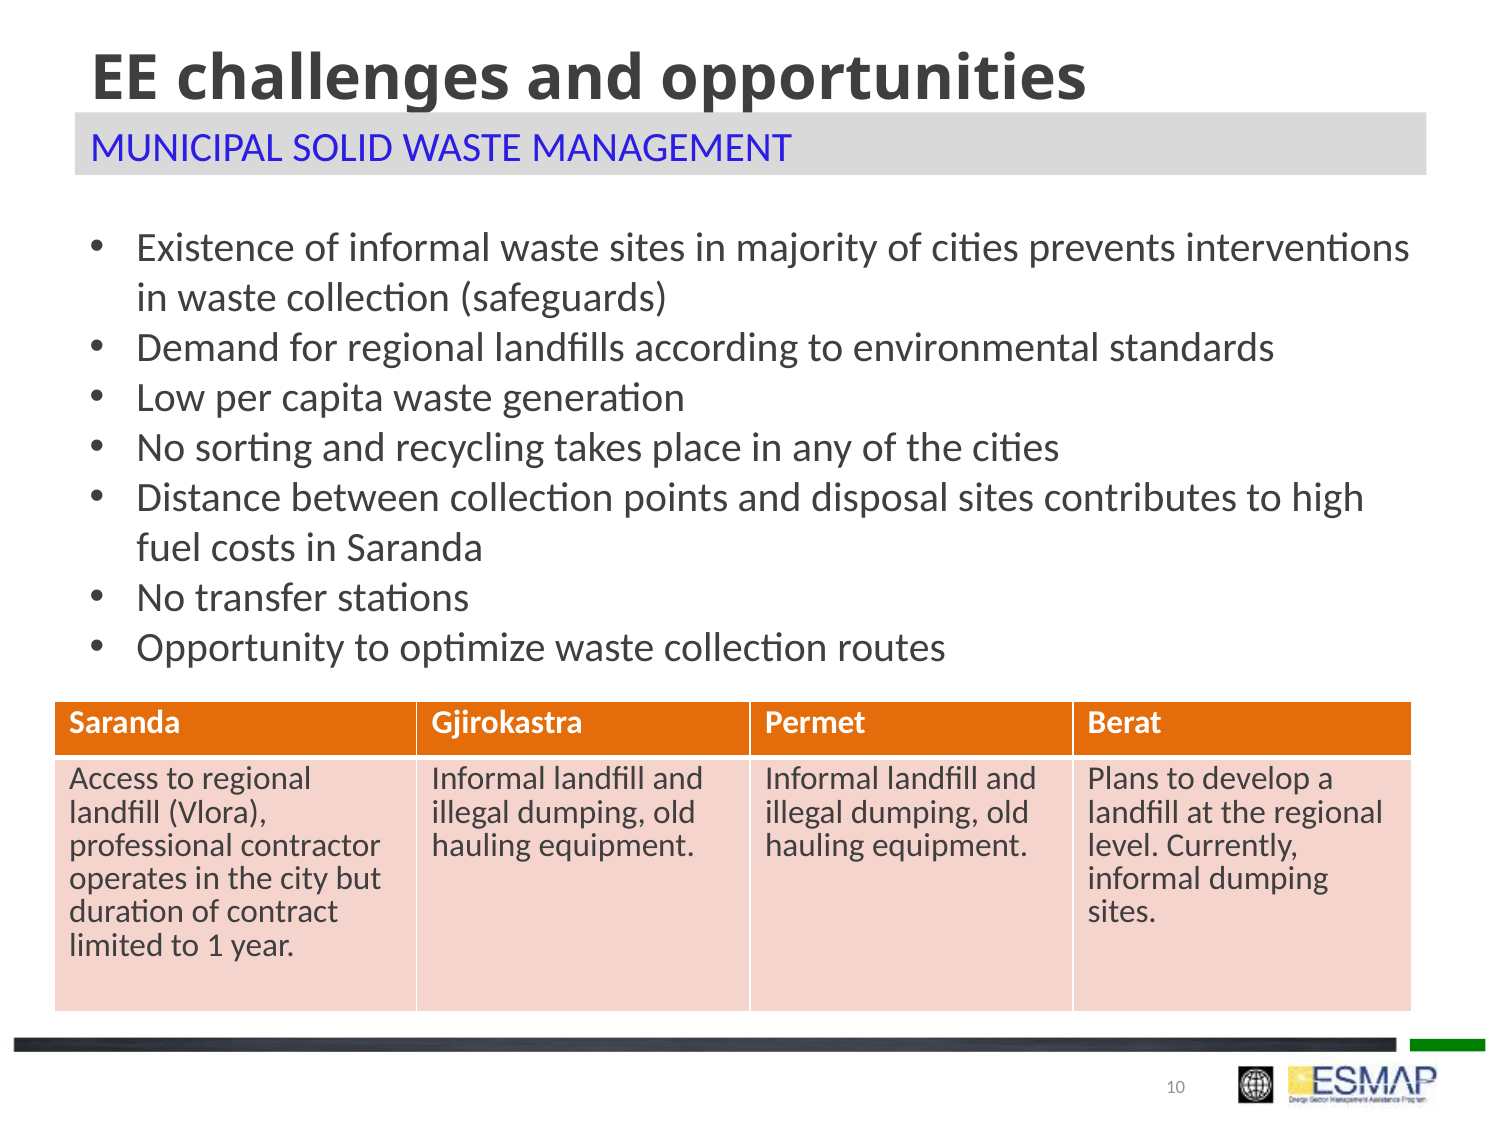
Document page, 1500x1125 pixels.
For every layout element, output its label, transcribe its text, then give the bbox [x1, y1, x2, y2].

table_header Berat [1074, 702, 1411, 755]
table_cell Plans to develop a landfill at the regional level. Currently, informal dumping sites. [1074, 760, 1411, 1011]
list Municipal Solid Waste Management [74, 112, 1427, 175]
table_cell Access to regional landfill (Vlora), professional contractor operates in the city but duration of contract limited to 1 year. [55, 760, 416, 1011]
table_header Saranda [55, 702, 416, 755]
table_header Permet [751, 702, 1072, 755]
table_cell Informal landfill and illegal dumping, old hauling equipment. [751, 760, 1072, 1011]
picture [6, 1038, 1463, 1109]
picture [1237, 1065, 1275, 1105]
slide_number 10 [1050, 1069, 1200, 1103]
text_box Existence of informal waste sites in majority of cities prevents interventions in waste collection (safeguards) Demand for regional landfills according to environmental standards Low per capita waste generation No sorting and recycling takes place in any of the cities Distance between collection points and disposal sites contributes to high fuel costs in Saranda No transfer stations Opportunity to optimize waste collection routes [74, 212, 1427, 823]
table_cell Informal landfill and illegal dumping, old hauling equipment. [417, 760, 749, 1011]
table_header Gjirokastra [417, 702, 749, 755]
title EE challenges and opportunities [75, 37, 1425, 112]
